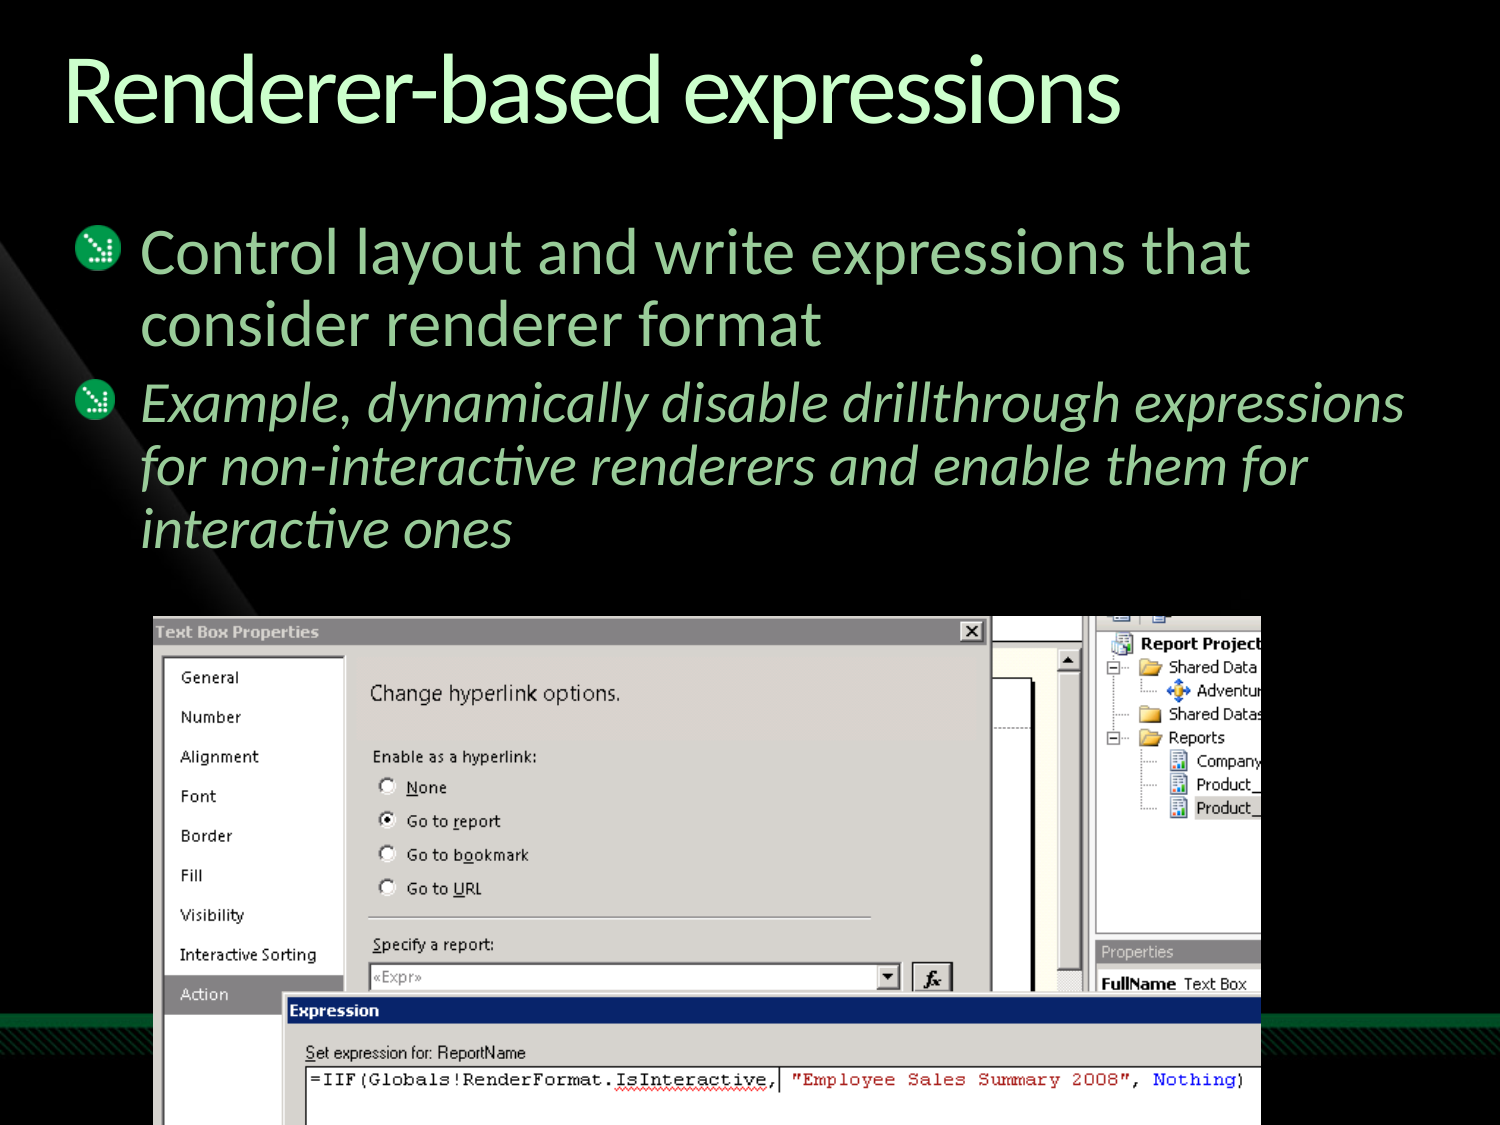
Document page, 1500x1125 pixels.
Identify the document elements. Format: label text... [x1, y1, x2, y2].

title Renderer-based expressions [62, 37, 1438, 147]
list Control layout and write expressions that consider renderer format Example, dynamically disable drillthrough expressions for non-interactive renderers and enable them for interactive ones [75, 216, 1425, 1005]
picture [0, 0, 1500, 1125]
